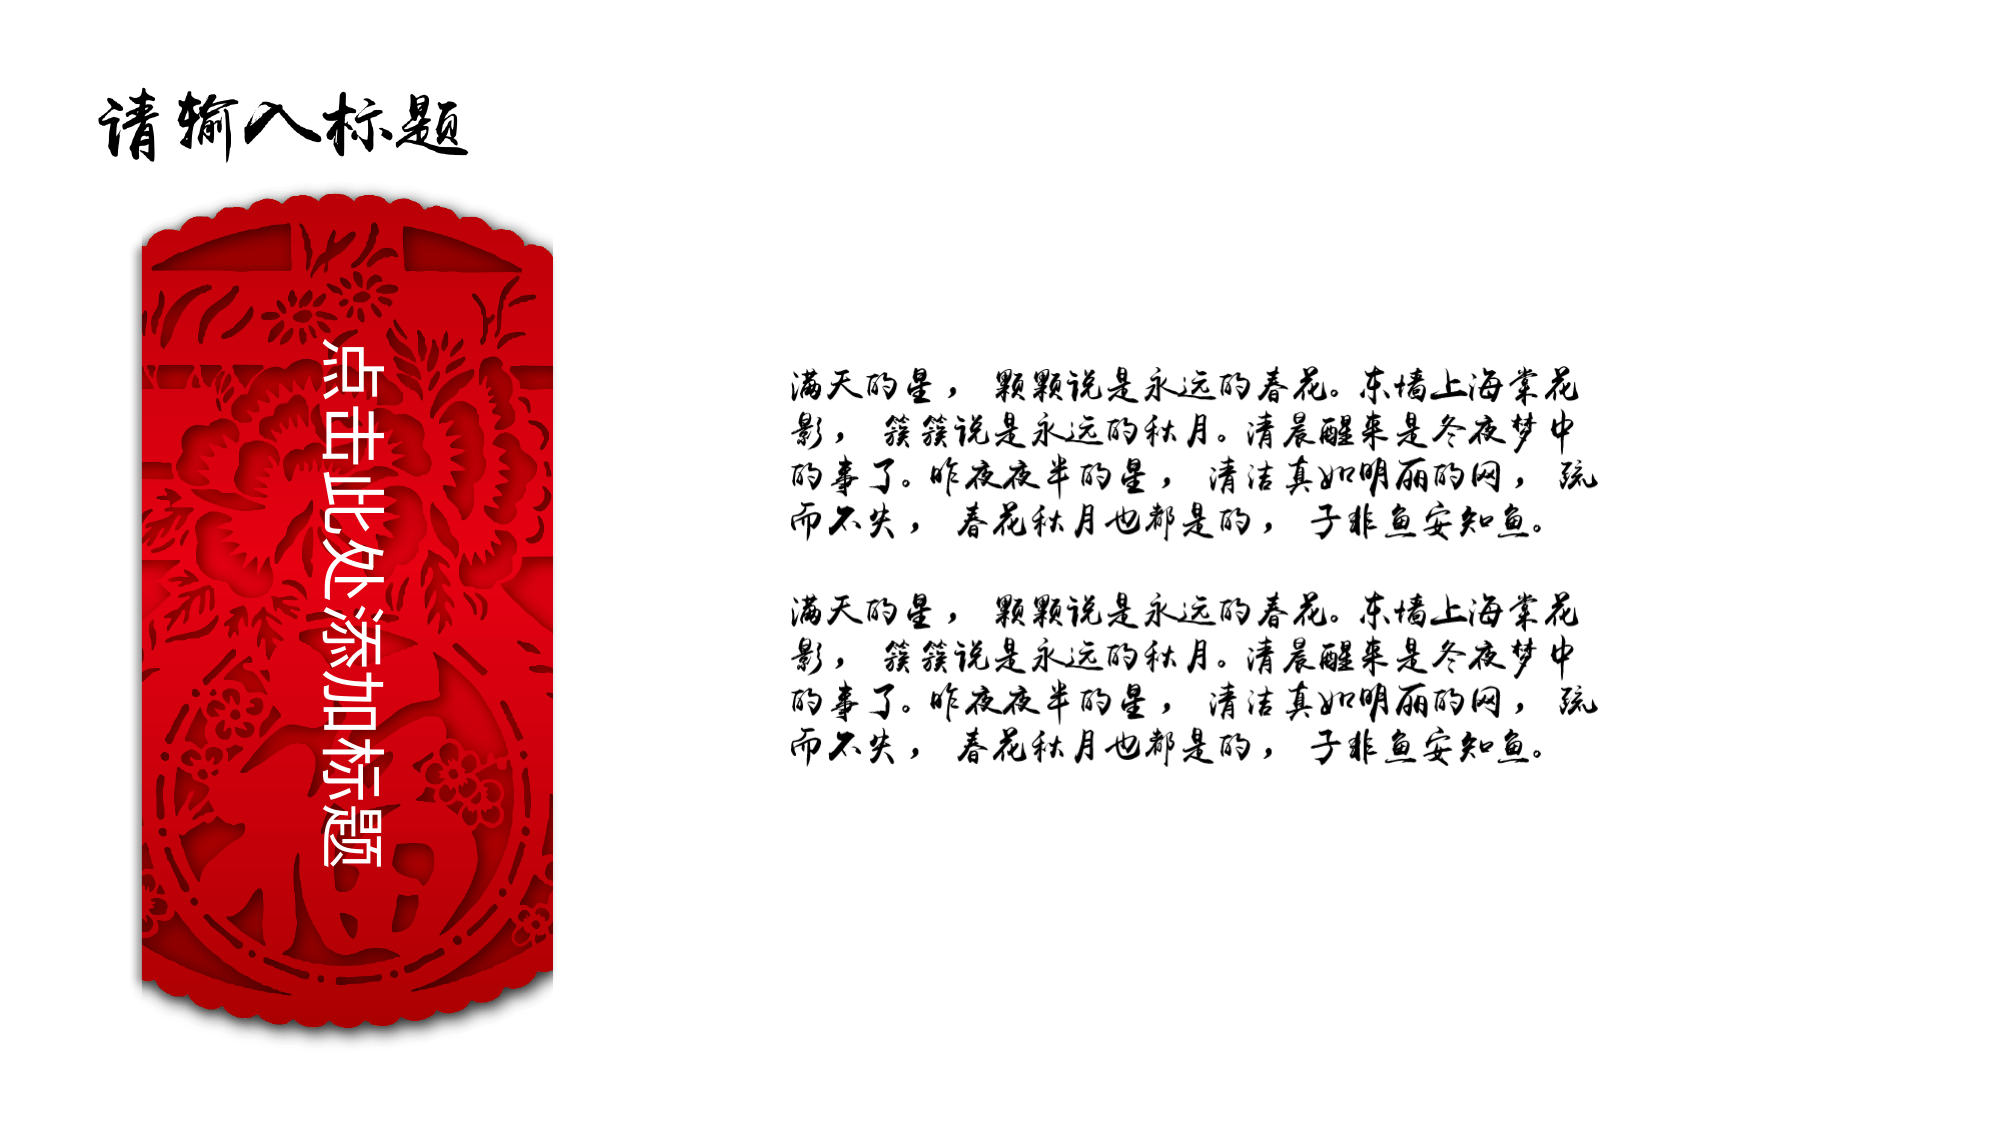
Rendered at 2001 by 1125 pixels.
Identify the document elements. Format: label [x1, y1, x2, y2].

picture [765, 347, 1618, 823]
picture [0, 33, 642, 1125]
text_box [278, 235, 417, 962]
